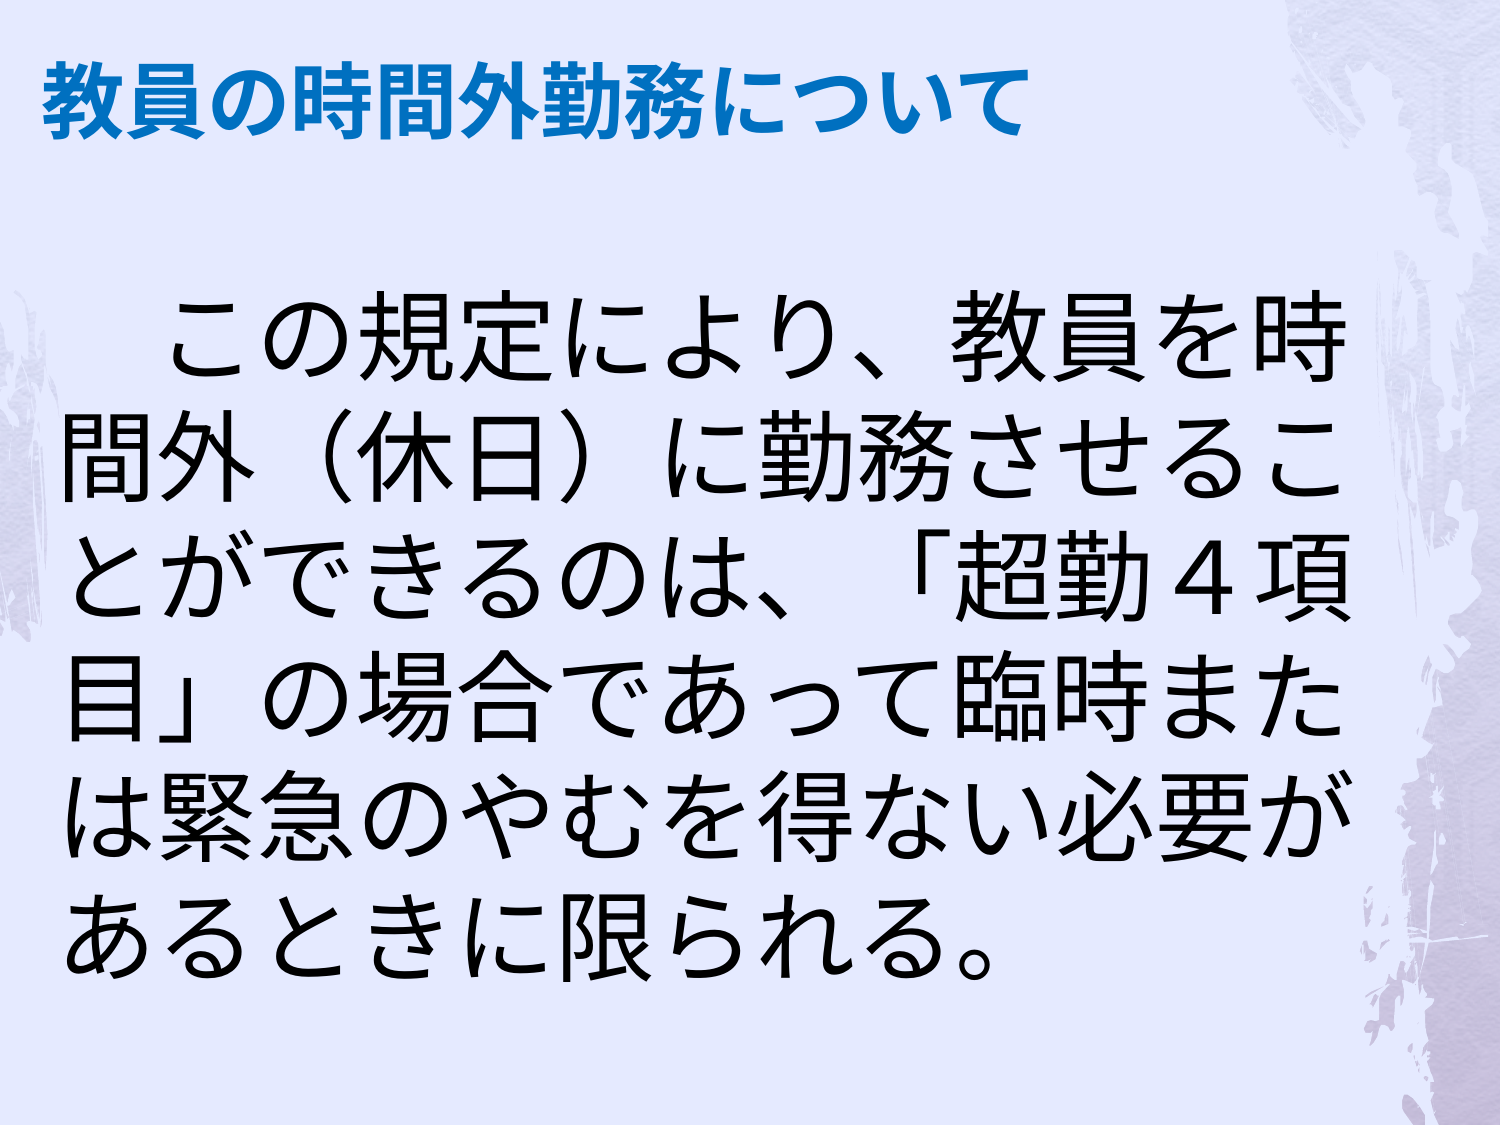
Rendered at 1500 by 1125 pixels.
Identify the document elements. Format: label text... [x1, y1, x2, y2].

text_box 教員の時間外勤務について [41, 45, 1392, 149]
text_box この規定により、教員を時間外（休日）に勤務させることができるのは、「超勤４項目」の場合であって臨時または緊急のやむを得ない必要があるときに限られる。 [41, 267, 1447, 1002]
